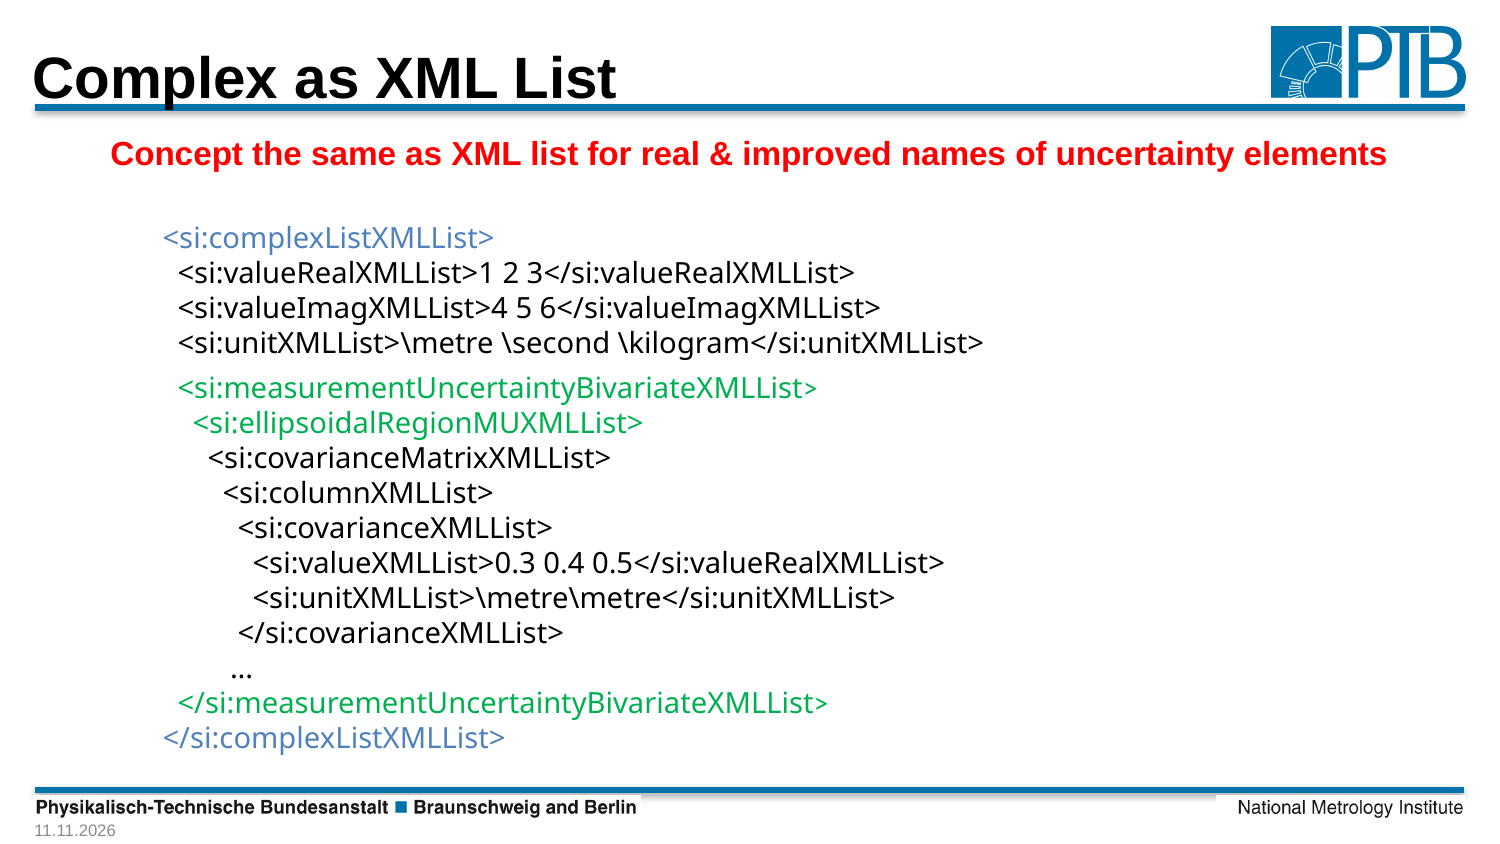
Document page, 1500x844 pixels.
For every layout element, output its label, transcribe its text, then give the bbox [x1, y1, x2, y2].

list Concept the same as XML list for real & improved names of uncertainty elements [77, 124, 1423, 208]
picture [1459, 26, 1467, 75]
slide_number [19, 815, 669, 844]
text_box <si:complexListXMLList> <si:valueRealXMLList>1 2 3</si:valueRealXMLList> <si:valueImagXMLList>4 5 6</si:valueImagXMLList> <si:unitXMLList>\metre \second \kilogram</si:unitXMLList> <si:measurementUncertaintyBivariateXMLList> <si:ellipsoidalRegionMUXMLList> <si:covarianceMatrixXMLList> <si:columnXMLList> <si:covarianceXMLList> <si:valueXMLList>0.3 0.4 0.5</si:valueRealXMLList> <si:unitXMLList>\metre\metre</si:unitXMLList> </si:covarianceXMLList> ... </si:measurementUncertaintyBivariateXMLList> </si:complexListXMLList> [147, 212, 1081, 762]
picture [33, 795, 641, 815]
picture [1216, 795, 1465, 819]
picture [1459, 80, 1467, 98]
title Complex as XML List [17, 26, 1459, 123]
